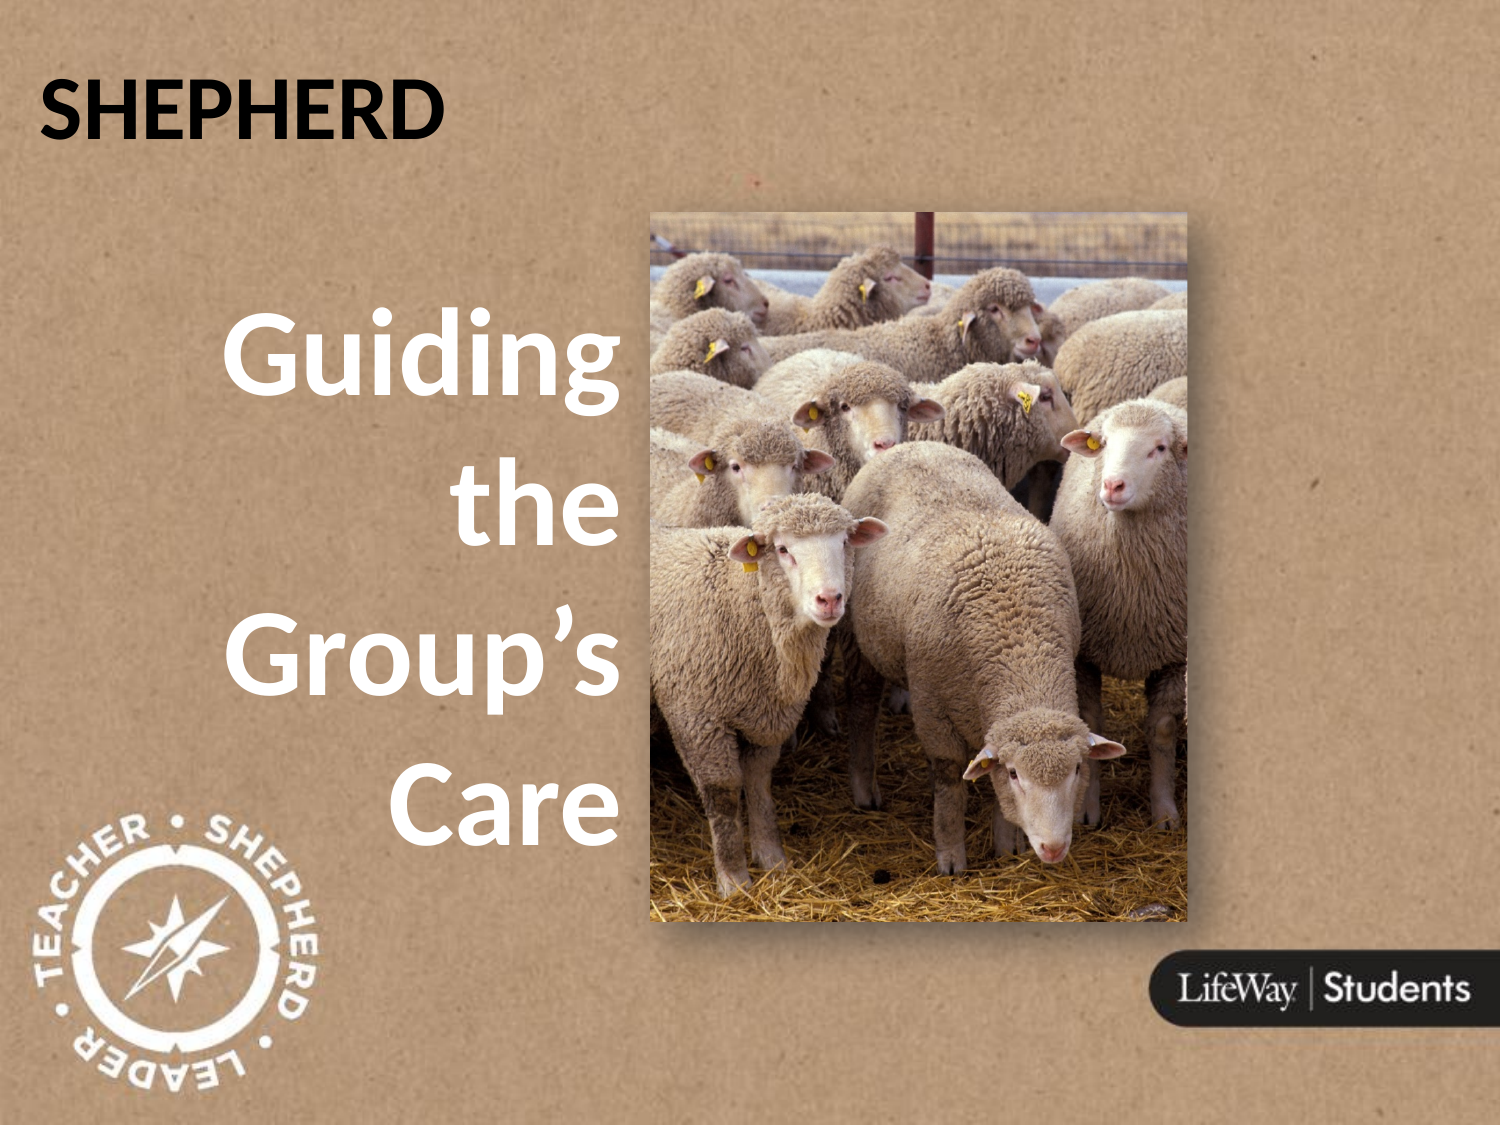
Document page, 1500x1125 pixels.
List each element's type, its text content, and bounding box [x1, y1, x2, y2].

list Guiding the Group’s Care [12, 262, 638, 1005]
title SHEPHERD [24, 0, 963, 205]
picture [0, 0, 1500, 1125]
